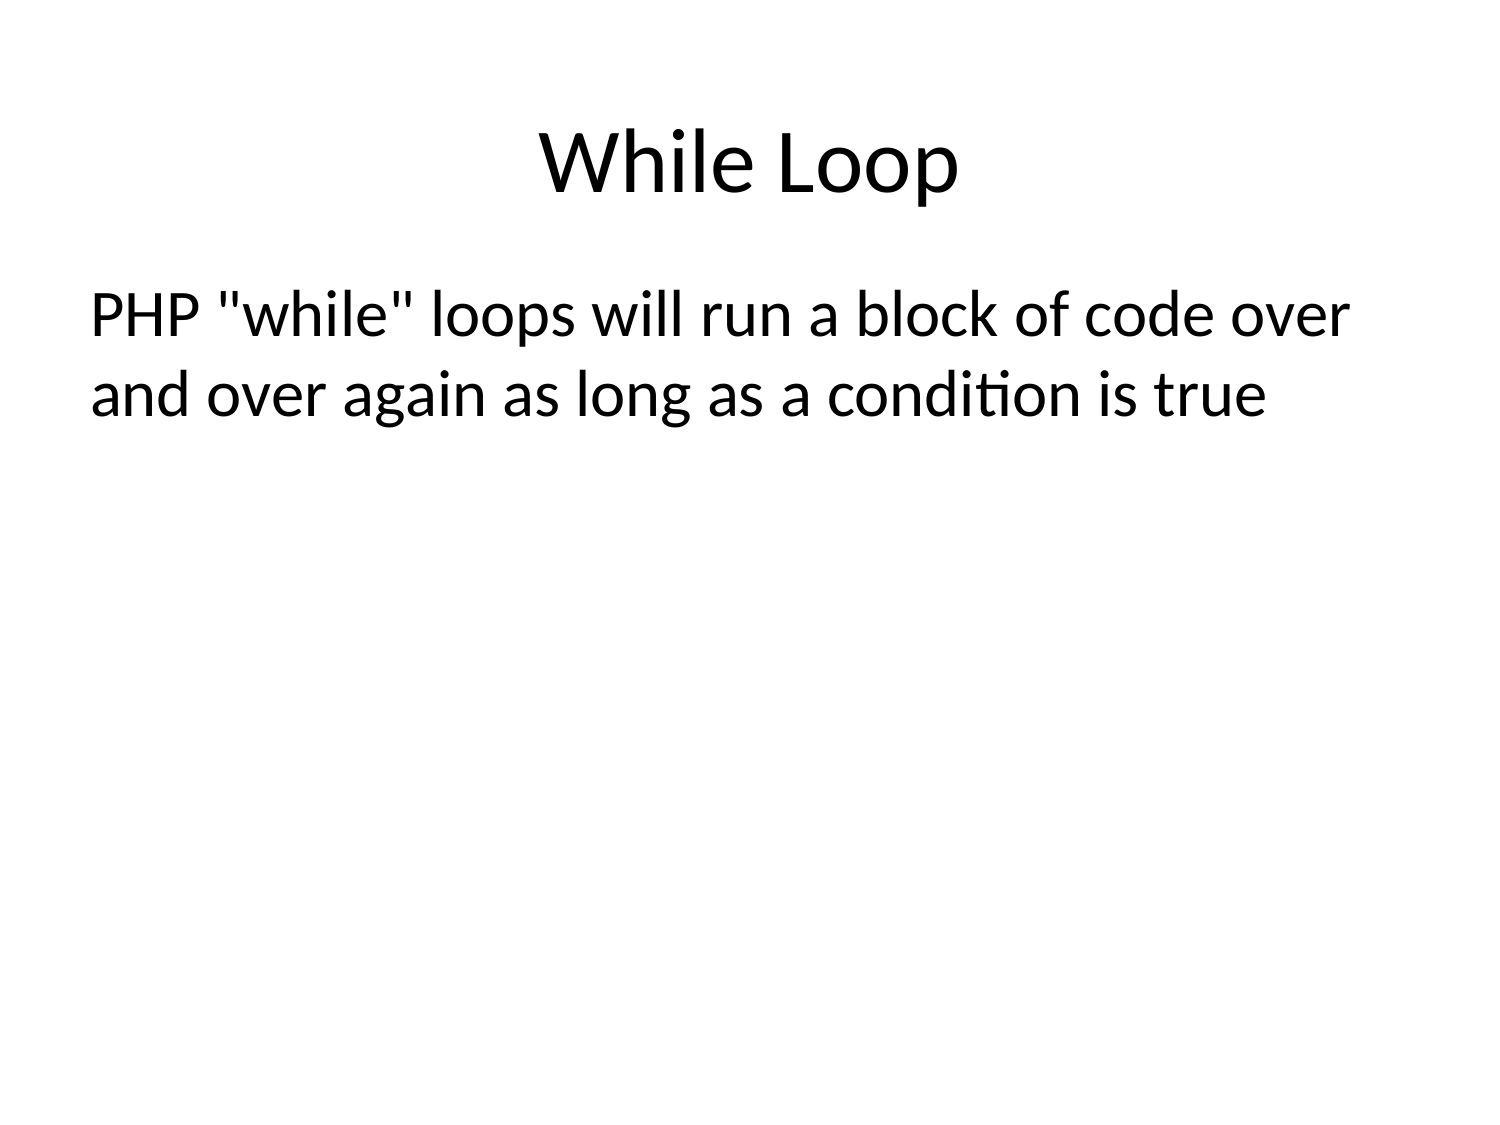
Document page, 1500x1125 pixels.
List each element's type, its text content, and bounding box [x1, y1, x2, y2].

list PHP "while" loops will run a block of code over and over again as long as a condition is true [75, 262, 1425, 1005]
title While Loop [75, 62, 1425, 250]
